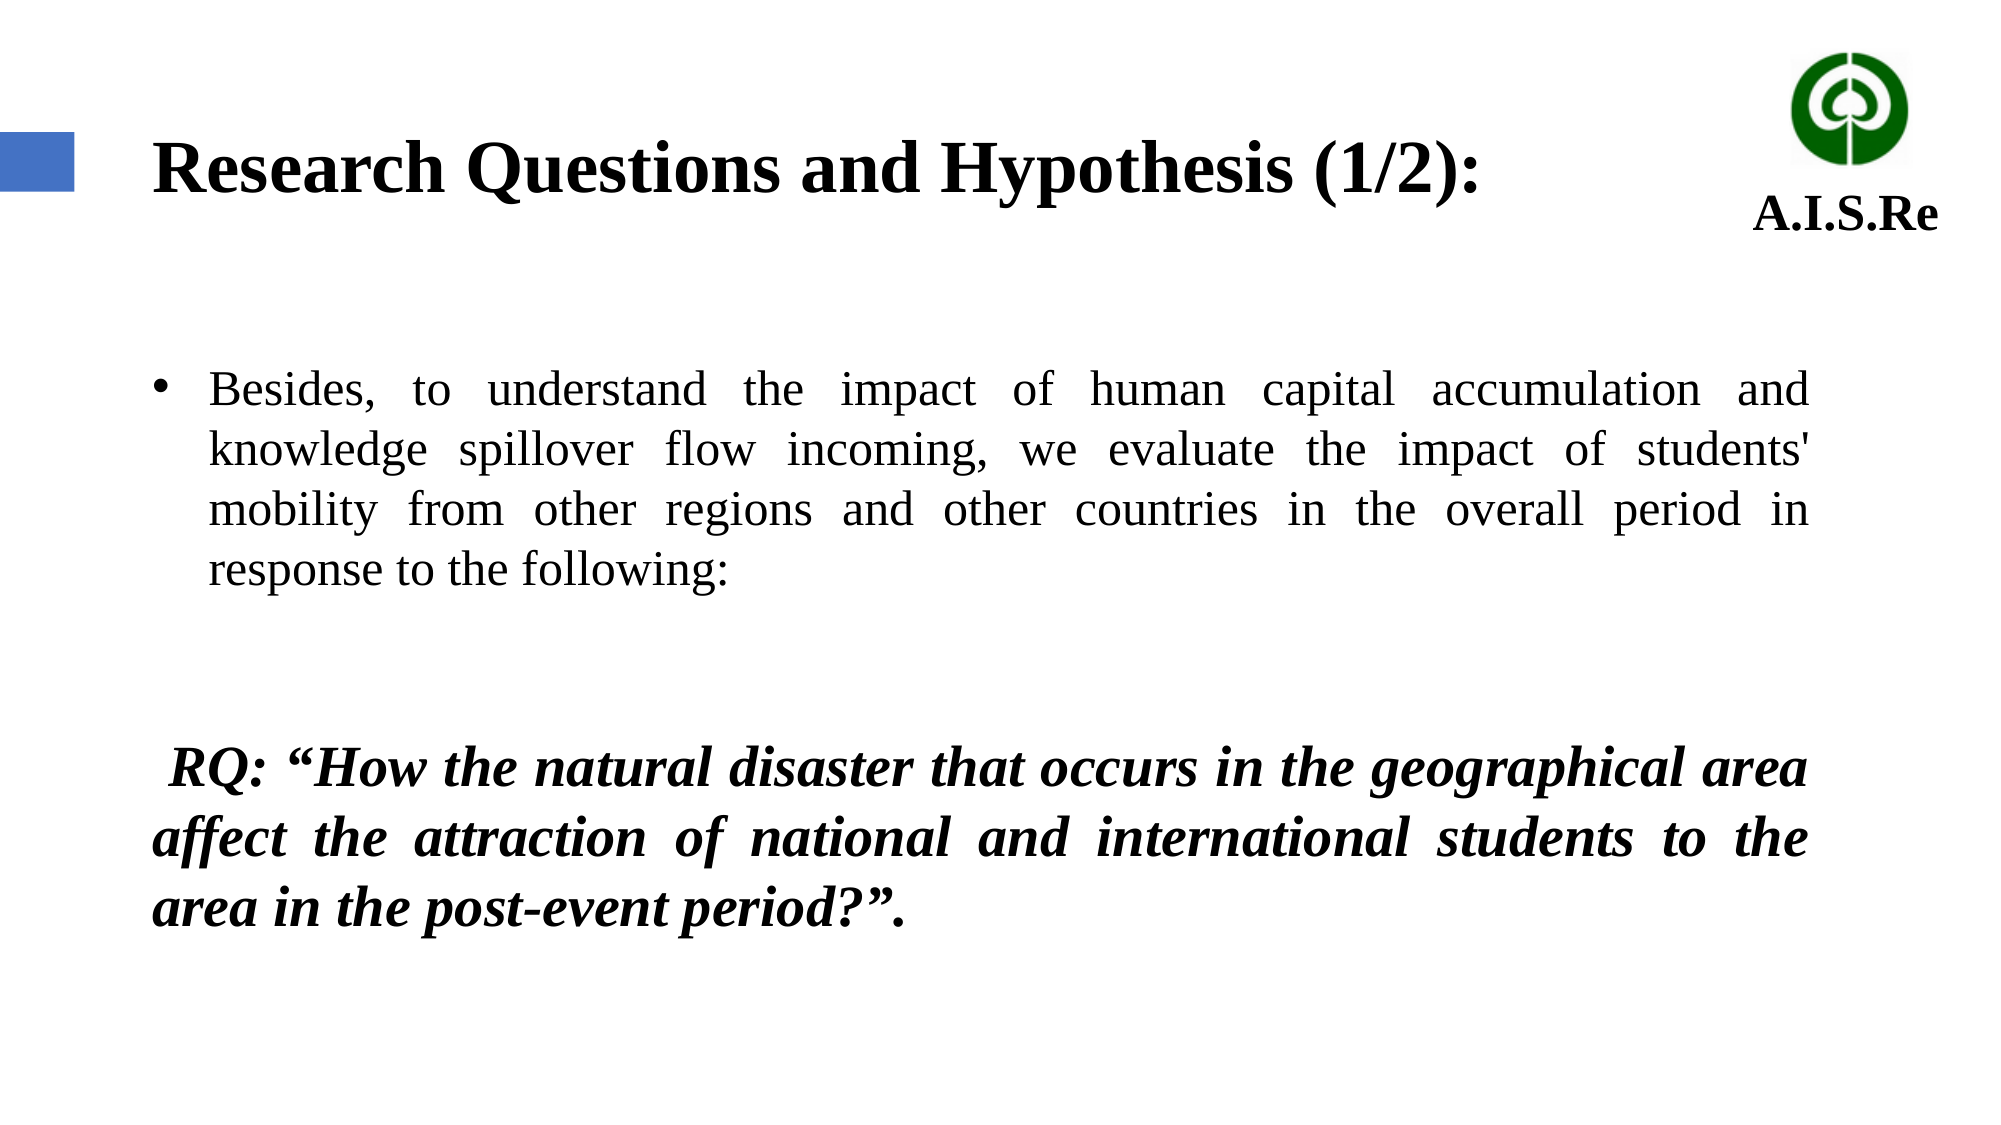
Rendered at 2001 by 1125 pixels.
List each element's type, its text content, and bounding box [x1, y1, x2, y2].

text_box Besides, to understand the impact of human capital accumulation and knowledge spillover flow incoming, we evaluate the impact of students' mobility from other regions and other countries in the overall period in response to the following: RQ: “How the natural disaster that occurs in the geographical area affect the attraction of national and international students to the area in the post-event period?”. [137, 348, 1826, 1041]
text_box A.I.S.Re [1737, 171, 1965, 249]
picture [1789, 47, 1913, 172]
title Research Questions and Hypothesis (1/2): [137, 59, 1863, 278]
